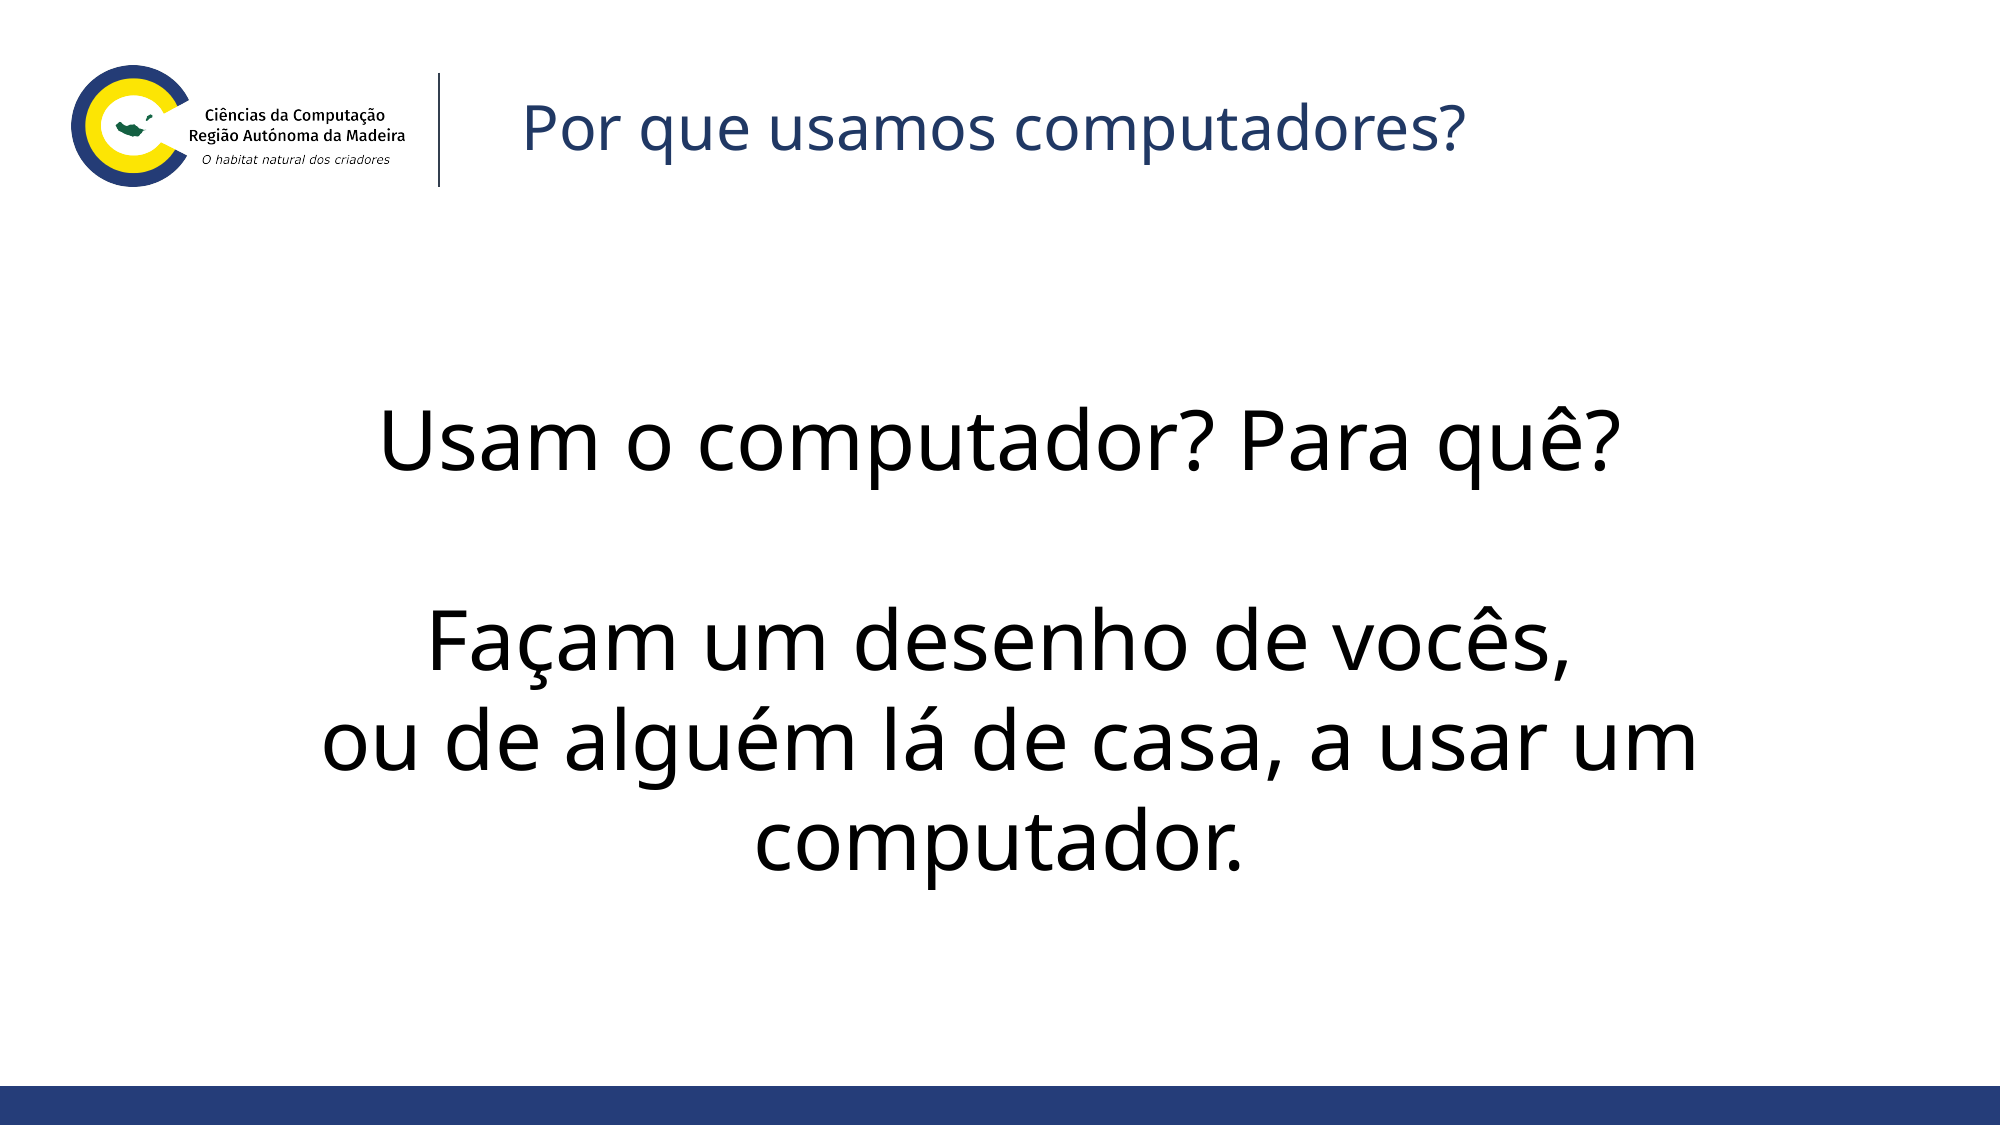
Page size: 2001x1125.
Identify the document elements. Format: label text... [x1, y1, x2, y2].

text_box [0, 1085, 2000, 1125]
text_box Usam o computador? Para quê? Façam um desenho de vocês, ou de alguém lá de casa, a usar um computador. [44, 379, 1956, 895]
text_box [71, 65, 440, 188]
text_box Por que usamos computadores? [506, 80, 1484, 171]
